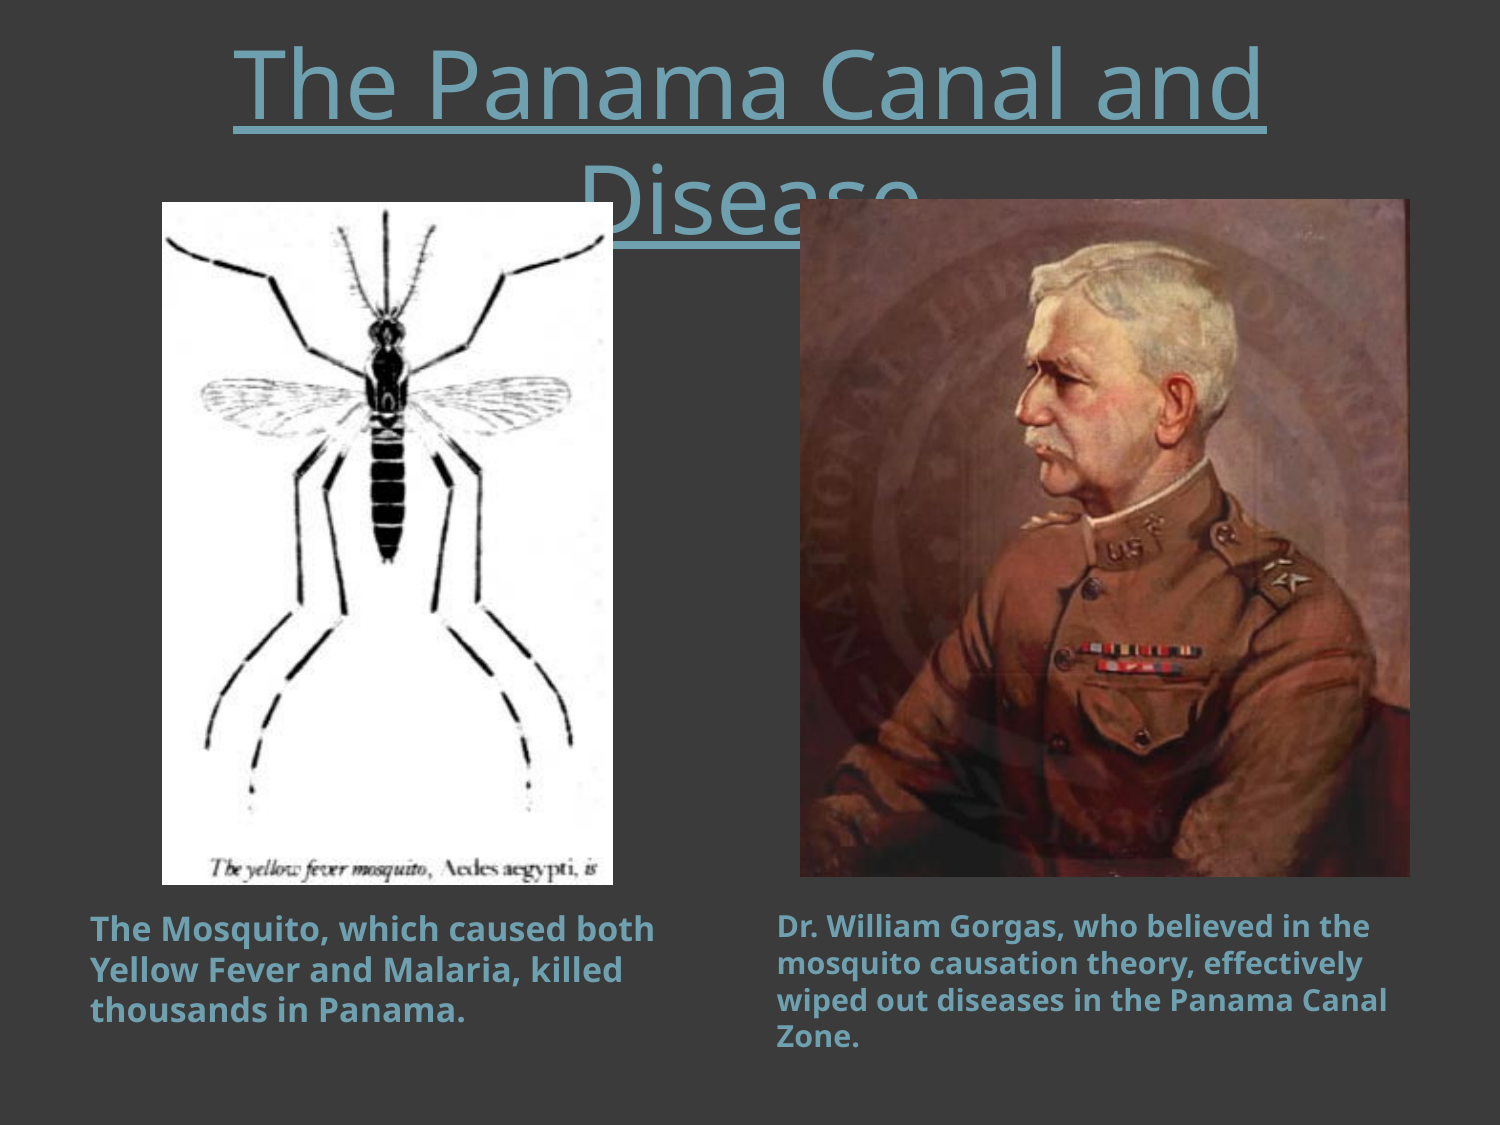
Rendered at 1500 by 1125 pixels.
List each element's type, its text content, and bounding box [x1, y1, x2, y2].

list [799, 199, 1410, 878]
list The Mosquito, which caused both Yellow Fever and Malaria, killed thousands in Panama. [75, 900, 738, 1038]
title The Panama Canal and Disease [75, 44, 1425, 233]
list Dr. William Gorgas, who believed in the mosquito causation theory, effectively wiped out diseases in the Panama Canal Zone. [761, 900, 1450, 1063]
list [162, 202, 613, 886]
